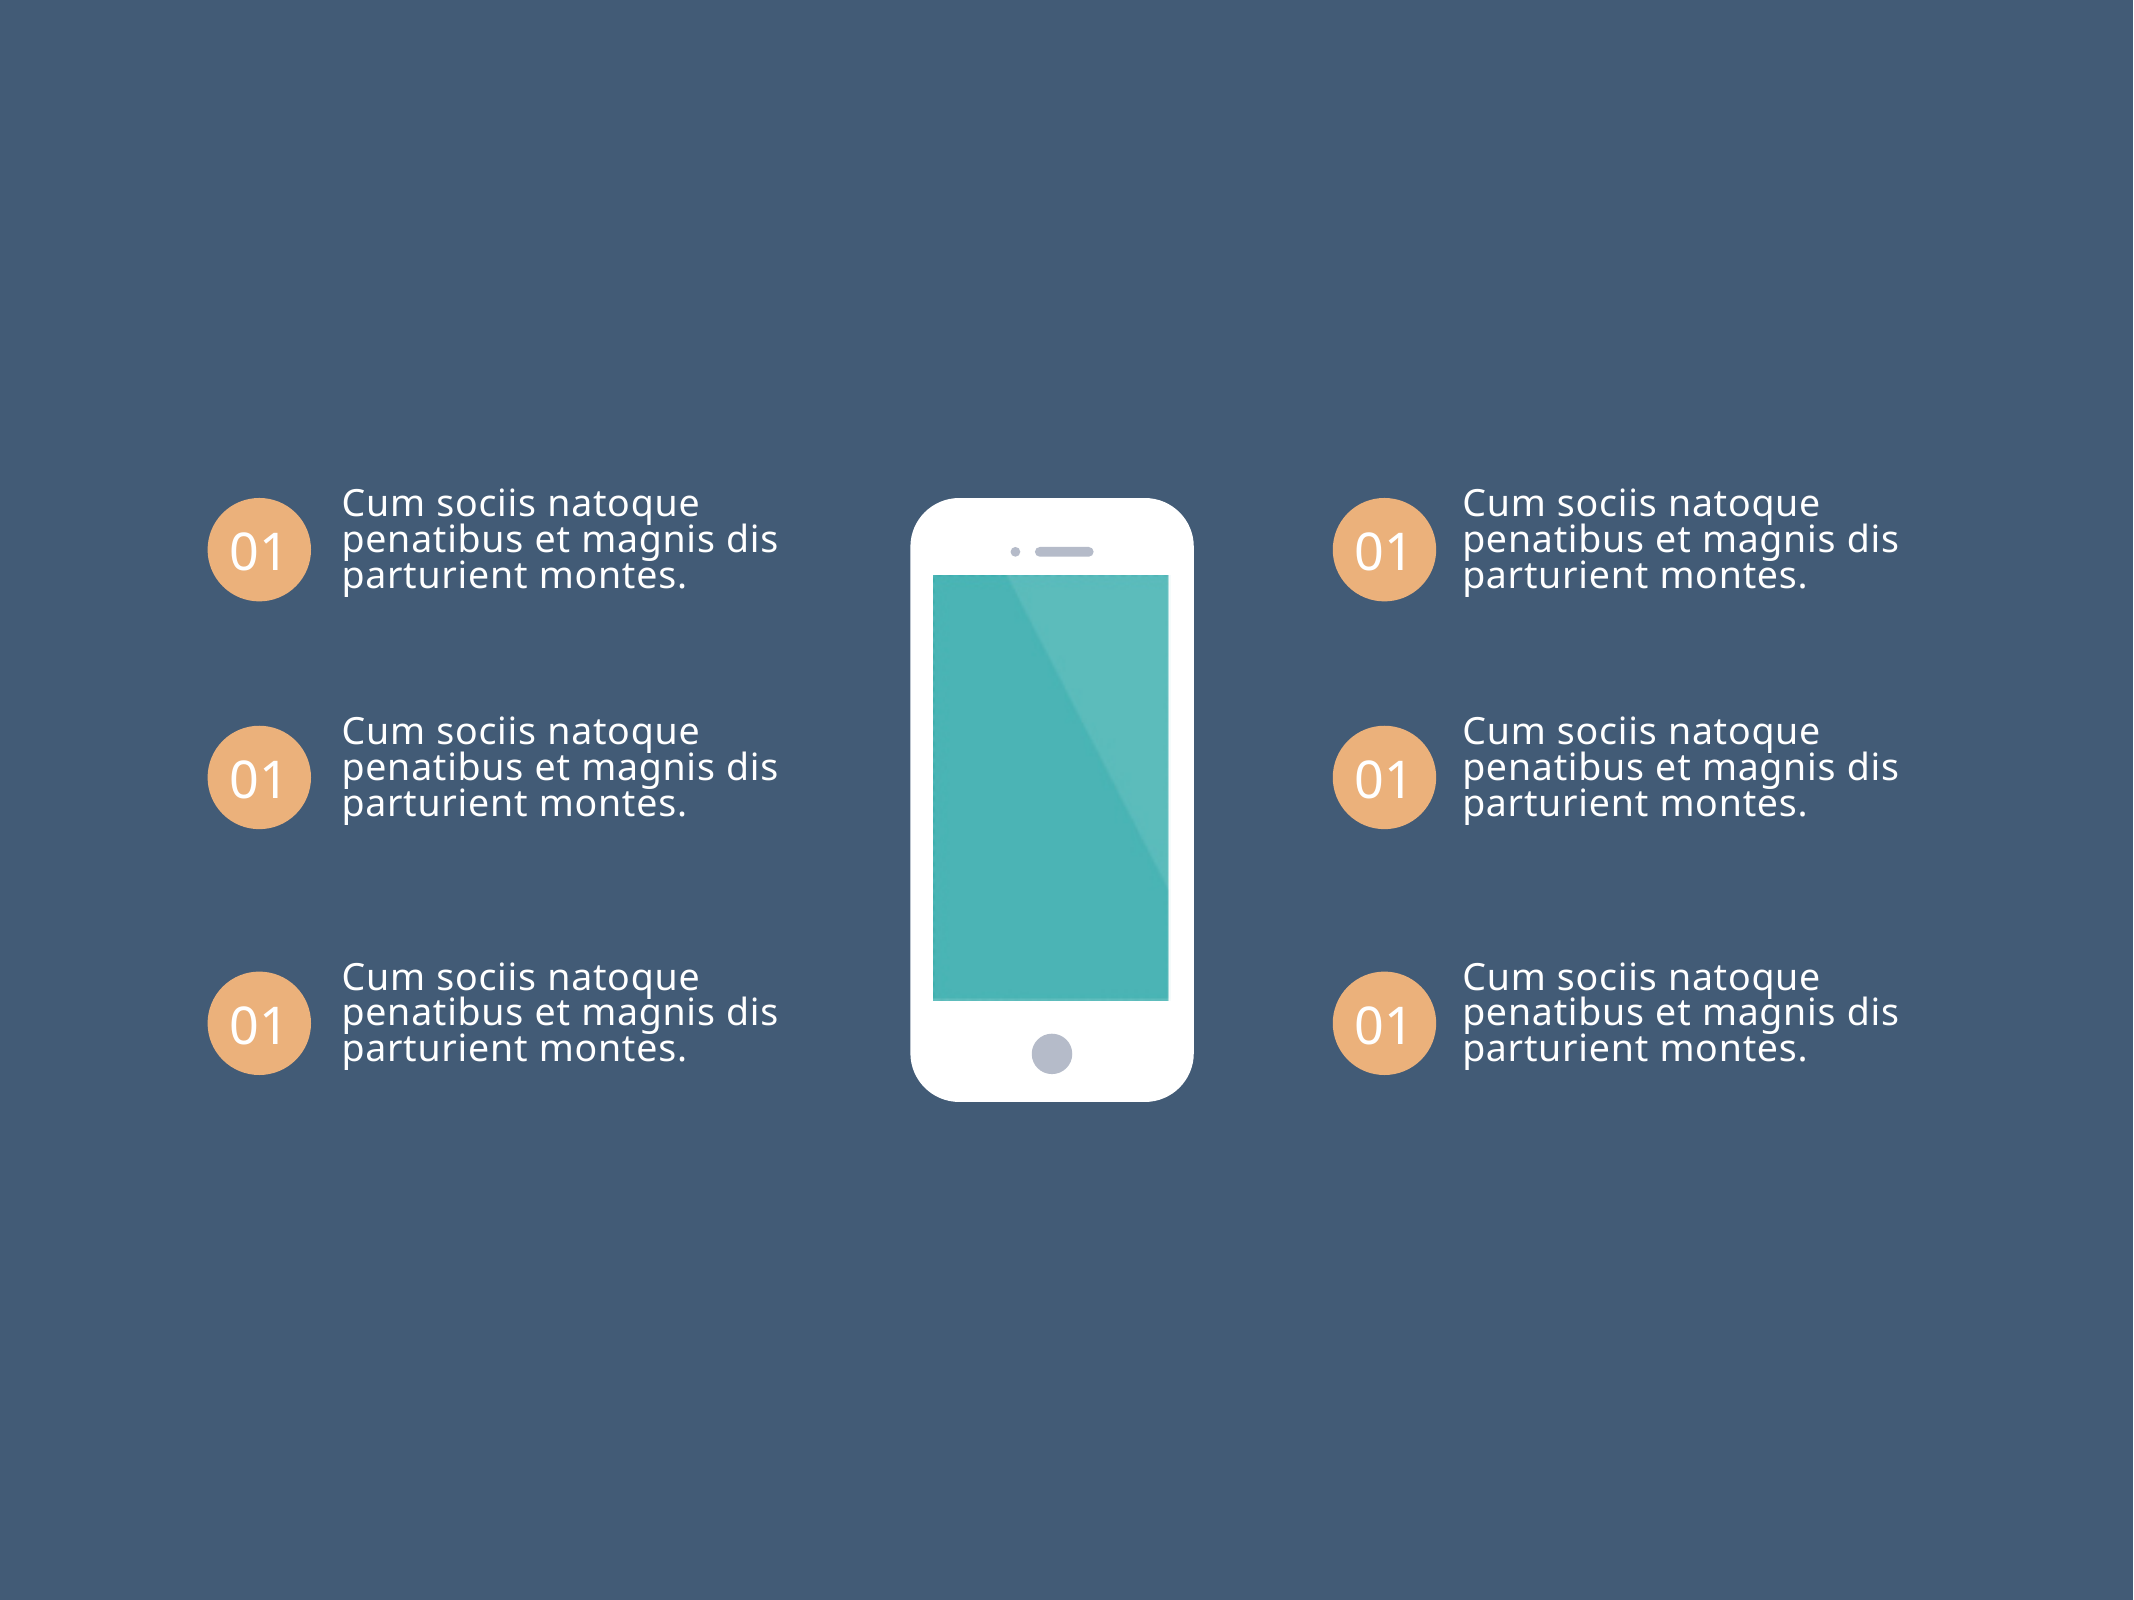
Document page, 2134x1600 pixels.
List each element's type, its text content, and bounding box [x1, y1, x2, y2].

text_box Cum sociis natoque penatibus et magnis dis parturient montes. [1462, 715, 1923, 840]
text_box Cum sociis natoque penatibus et magnis dis parturient montes. [341, 715, 803, 840]
text_box 01 [207, 971, 312, 1076]
text_box Cum sociis natoque penatibus et magnis dis parturient montes. [1462, 961, 1923, 1086]
text_box 01 [1332, 971, 1437, 1076]
text_box 01 [1332, 725, 1437, 830]
text_box Cum sociis natoque penatibus et magnis dis parturient montes. [1462, 487, 1923, 612]
text_box 01 [1332, 497, 1437, 602]
picture [932, 575, 1171, 1001]
text_box 01 [207, 497, 312, 602]
text_box Cum sociis natoque penatibus et magnis dis parturient montes. [341, 487, 803, 612]
text_box Cum sociis natoque penatibus et magnis dis parturient montes. [341, 961, 803, 1086]
text_box 01 [207, 725, 312, 830]
